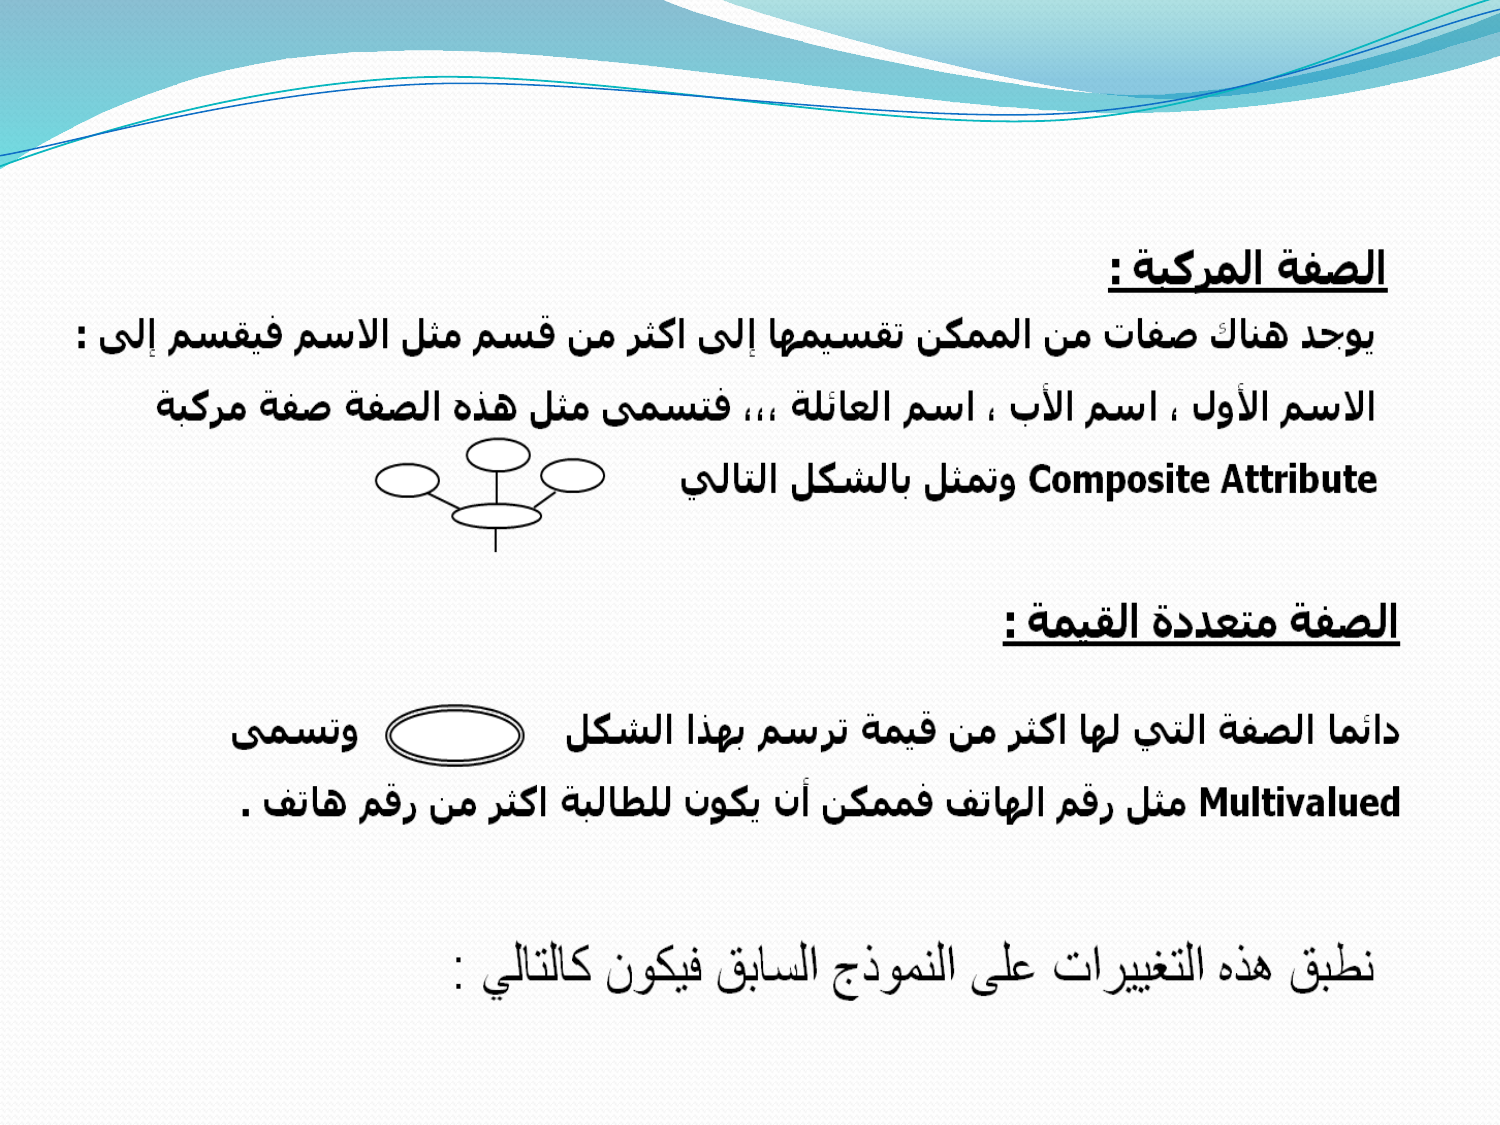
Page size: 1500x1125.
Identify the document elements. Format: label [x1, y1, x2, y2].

list [0, 212, 1426, 1013]
